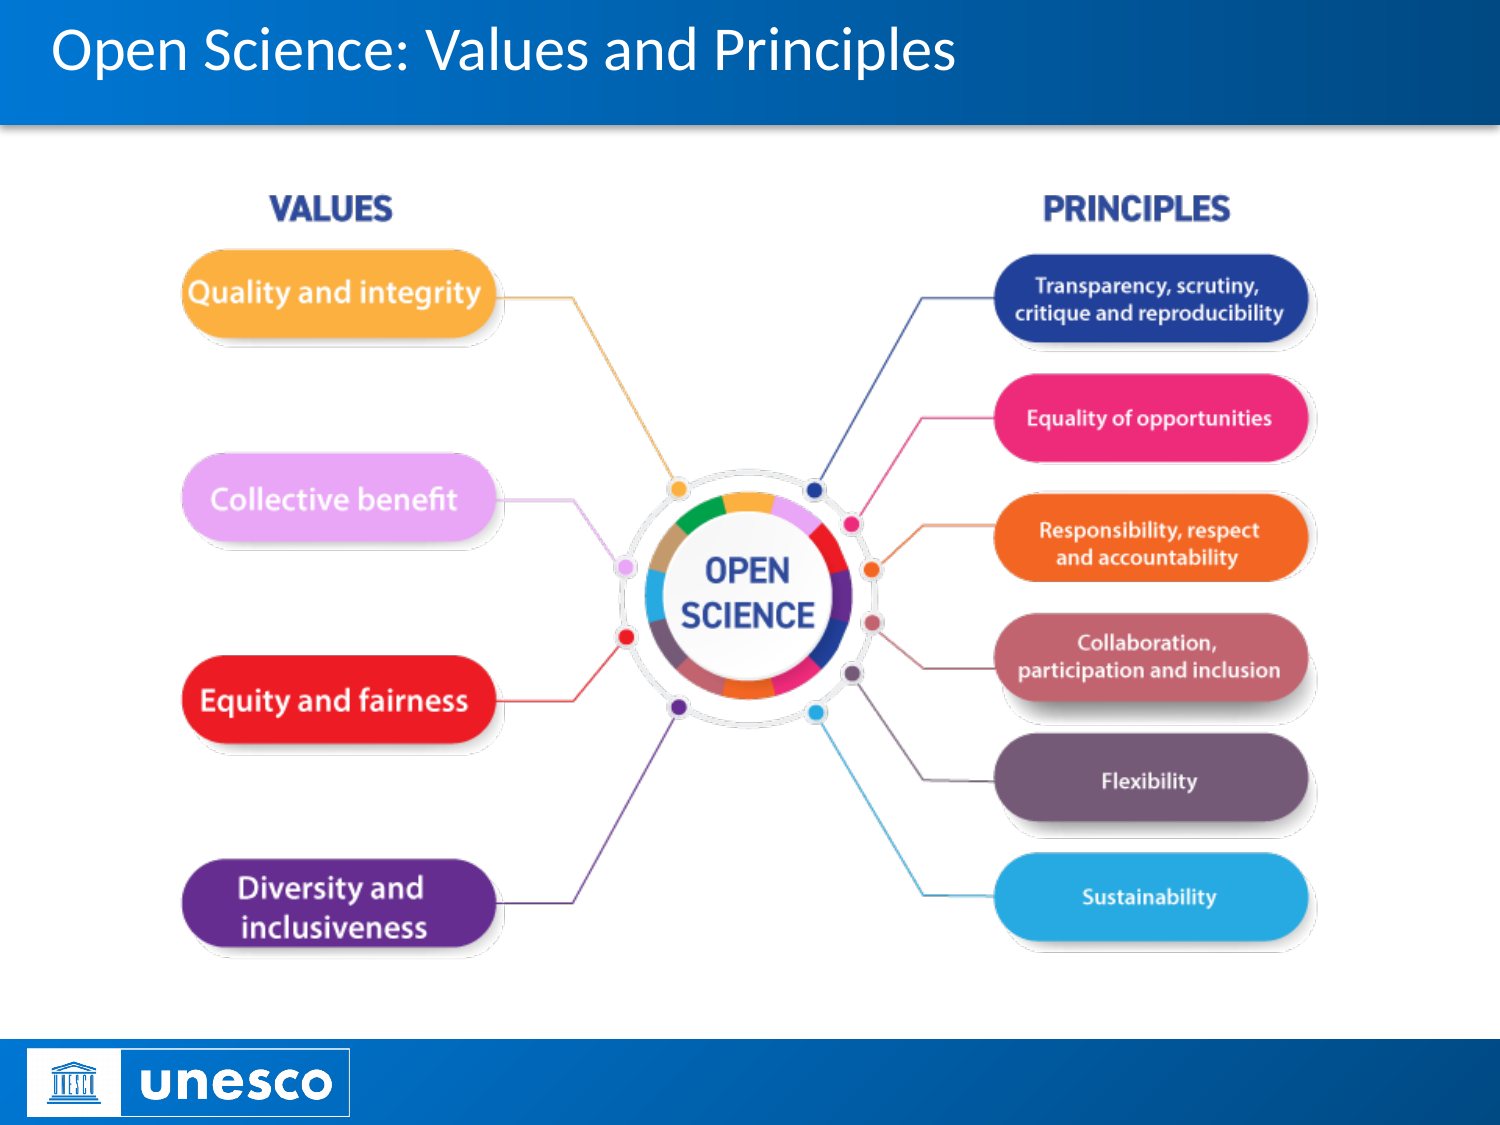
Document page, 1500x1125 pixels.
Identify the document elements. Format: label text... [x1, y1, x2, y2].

picture [27, 1048, 350, 1117]
picture [92, 97, 1408, 1028]
title Open Science: Values and Principles [51, 24, 1449, 100]
